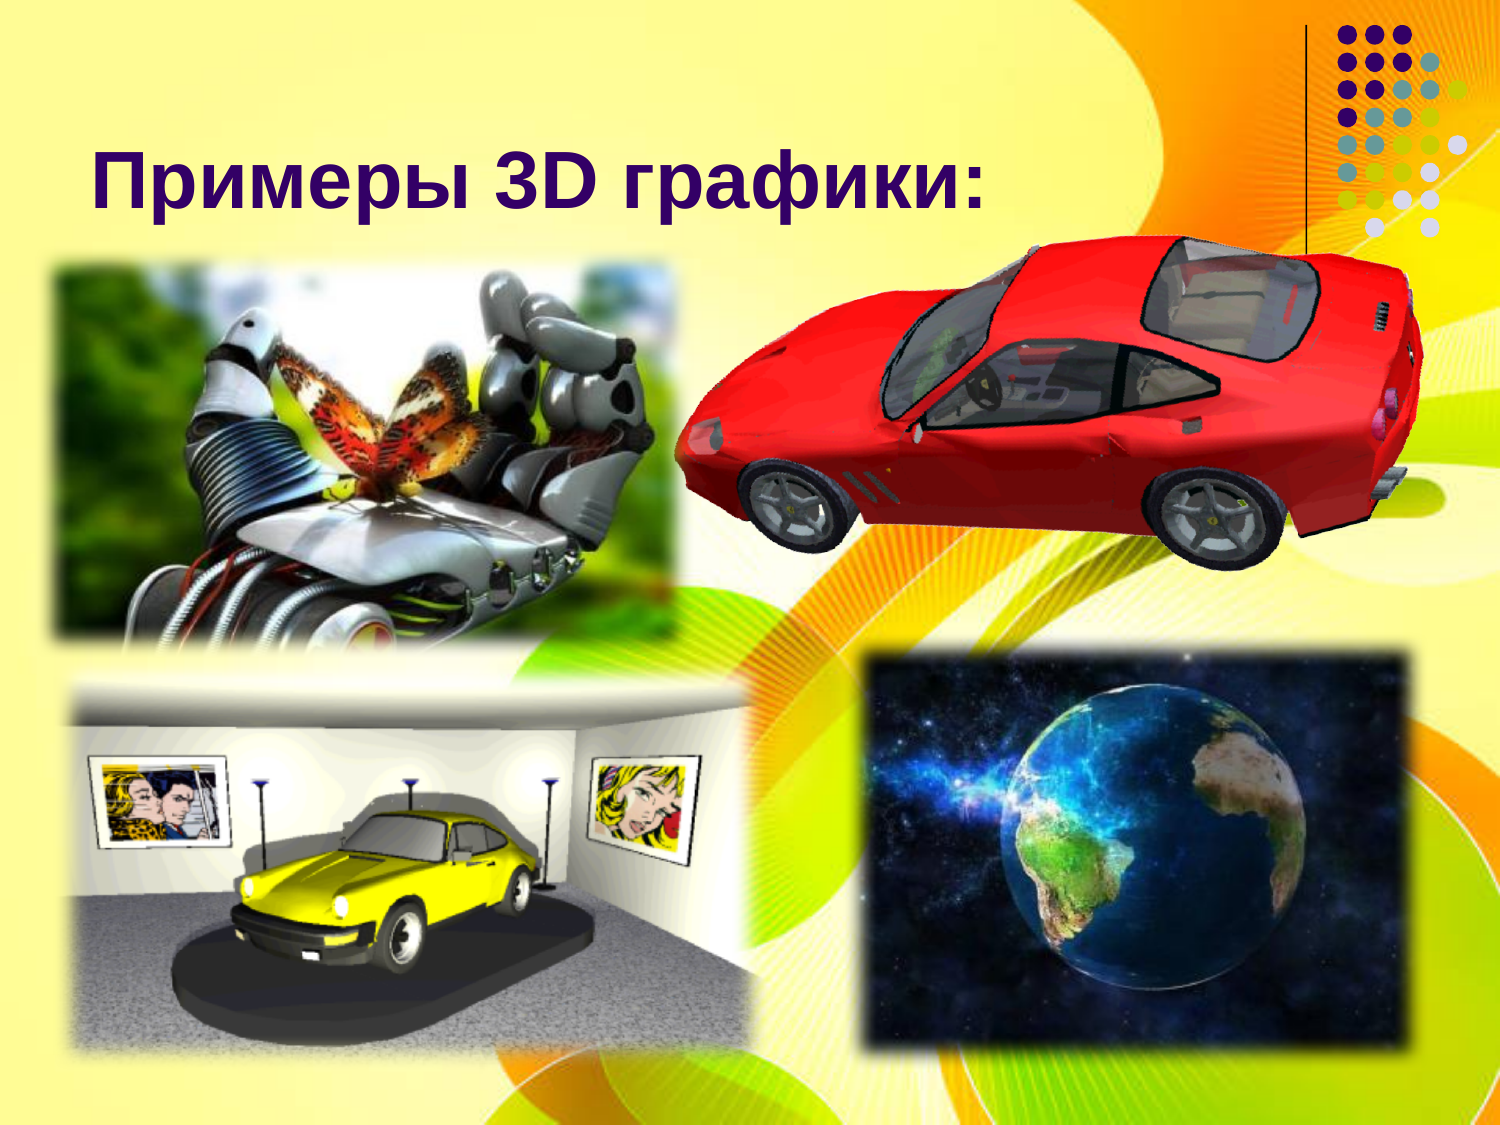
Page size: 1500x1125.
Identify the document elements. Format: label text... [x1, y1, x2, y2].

title Примеры 3D графики: [74, 19, 1313, 233]
picture [0, 0, 1500, 1125]
